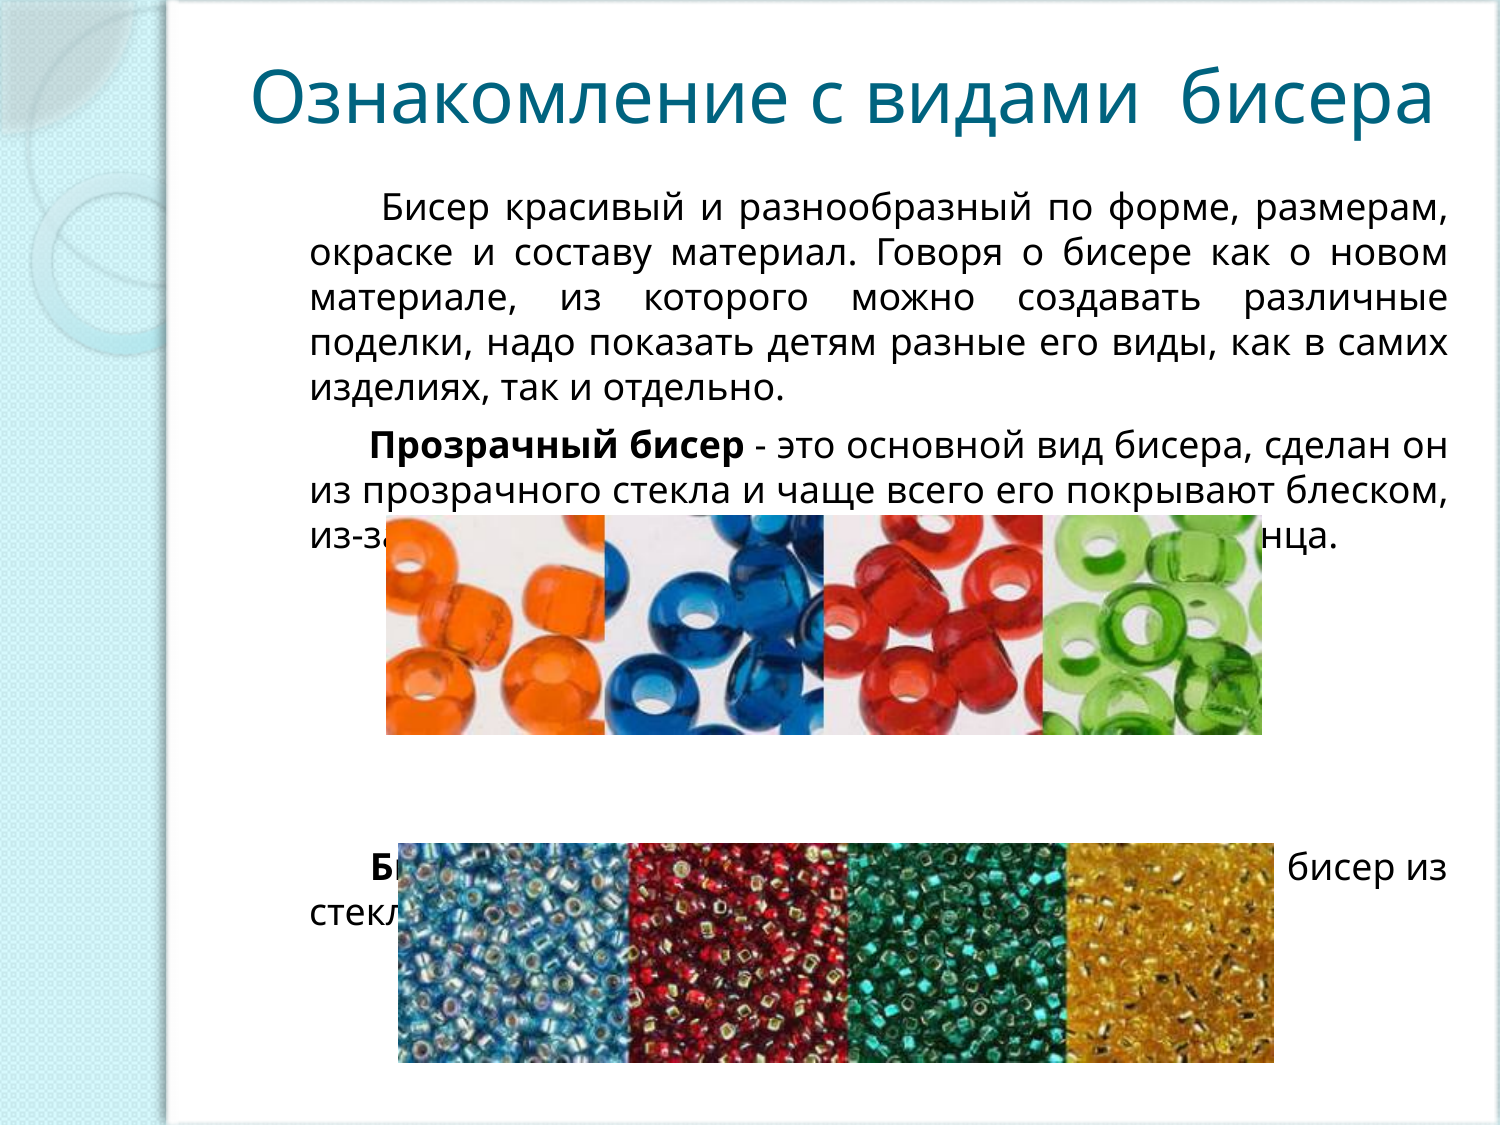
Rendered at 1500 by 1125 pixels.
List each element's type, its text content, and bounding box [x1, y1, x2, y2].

picture [386, 515, 1262, 735]
picture [398, 843, 1274, 1063]
list Бисер красивый и разнообразный по форме, размерам, окраске и составу материал. Говоря о бисере как о новом материале, из которого можно создавать различные поделки, надо показать детям разные его виды, как в самих изделиях, так и отдельно. Прозрачный бисер - это основной вид бисера, сделан он из прозрачного стекла и чаще всего его покрывают блеском, из-за чего он имеет мокрый эффект или эффект глянца. Бисер с серебряным отверстием - прозрачный бисер из стекла с серебренной серединой. [234, 175, 1465, 1067]
title Ознакомление с видами бисера [234, 0, 1465, 175]
